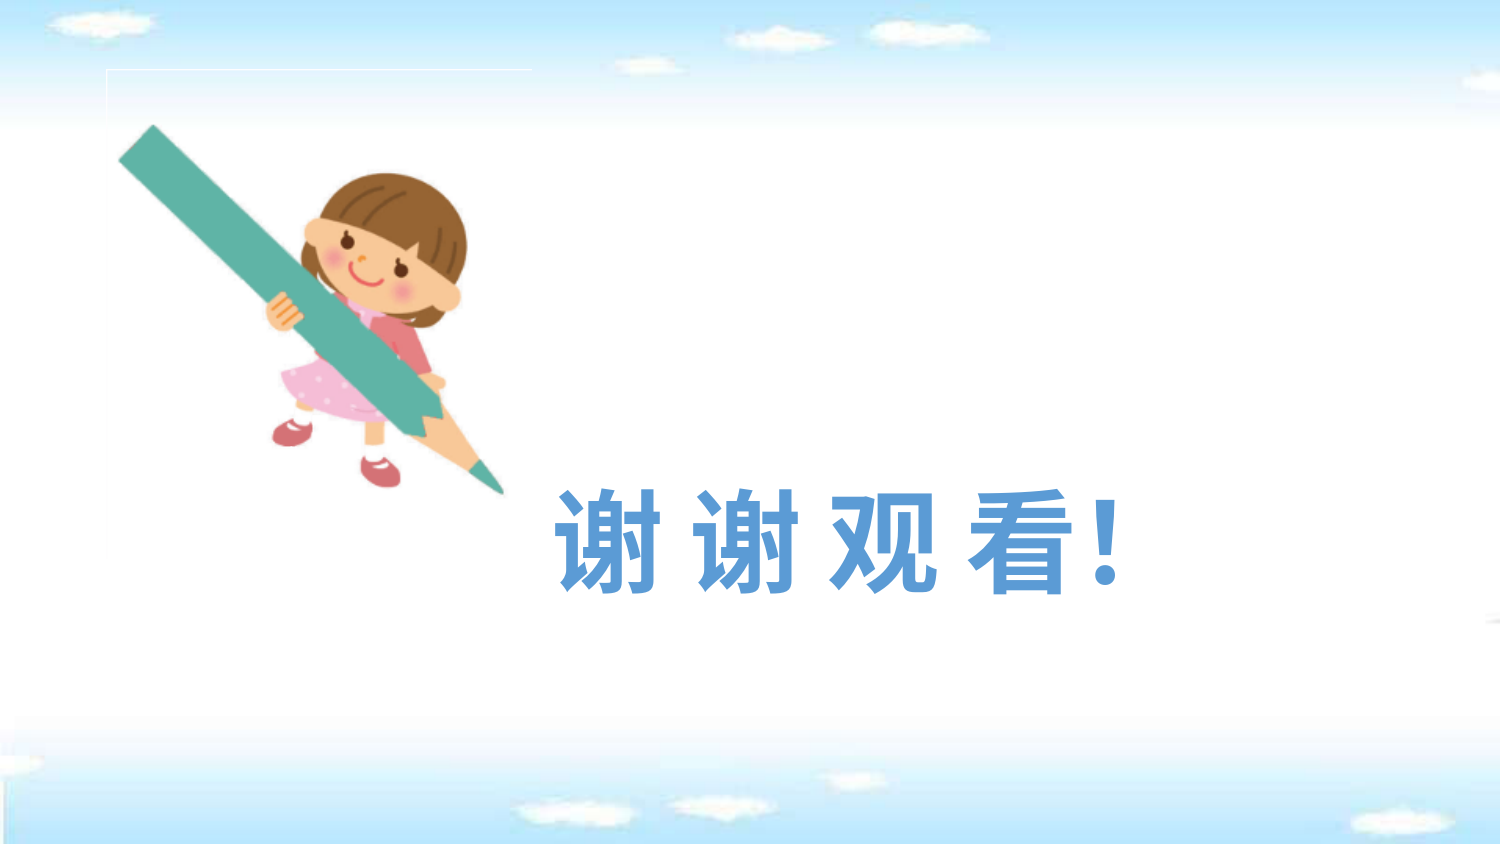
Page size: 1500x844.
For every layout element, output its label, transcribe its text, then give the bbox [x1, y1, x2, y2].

text_box 谢 谢 观 看！ [539, 466, 1202, 613]
picture [0, 0, 1500, 844]
